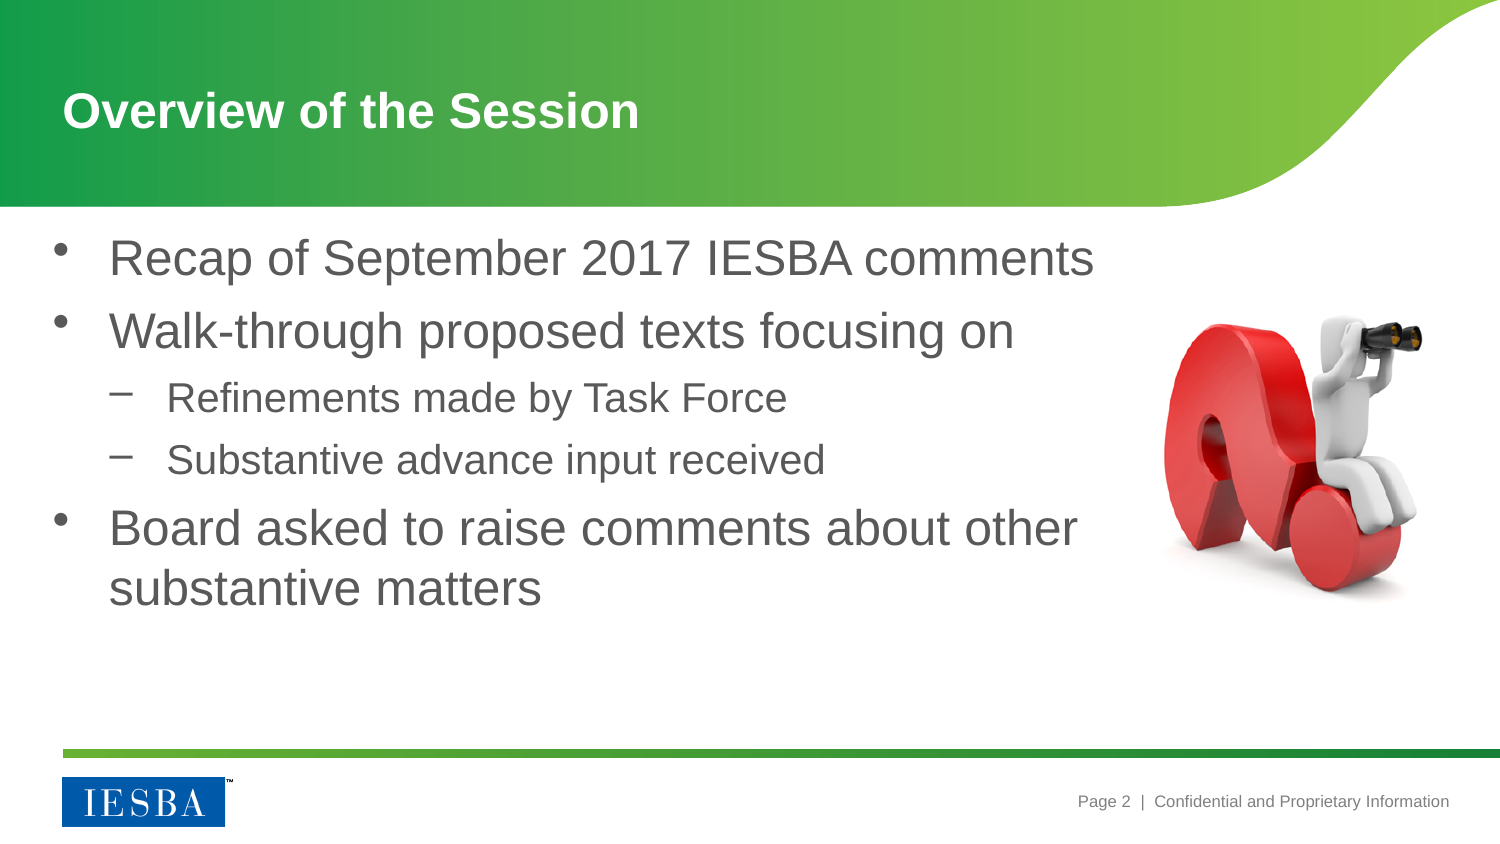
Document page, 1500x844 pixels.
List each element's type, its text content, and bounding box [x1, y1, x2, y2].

picture [0, 0, 1500, 207]
list Recap of September 2017 IESBA comments Walk-through proposed texts focusing on Refinements made by Task Force Substantive advance input received Board asked to raise comments about other substantive matters [37, 218, 1138, 633]
picture [1101, 256, 1482, 639]
picture [62, 777, 233, 827]
title Overview of the Session [62, 75, 1300, 142]
